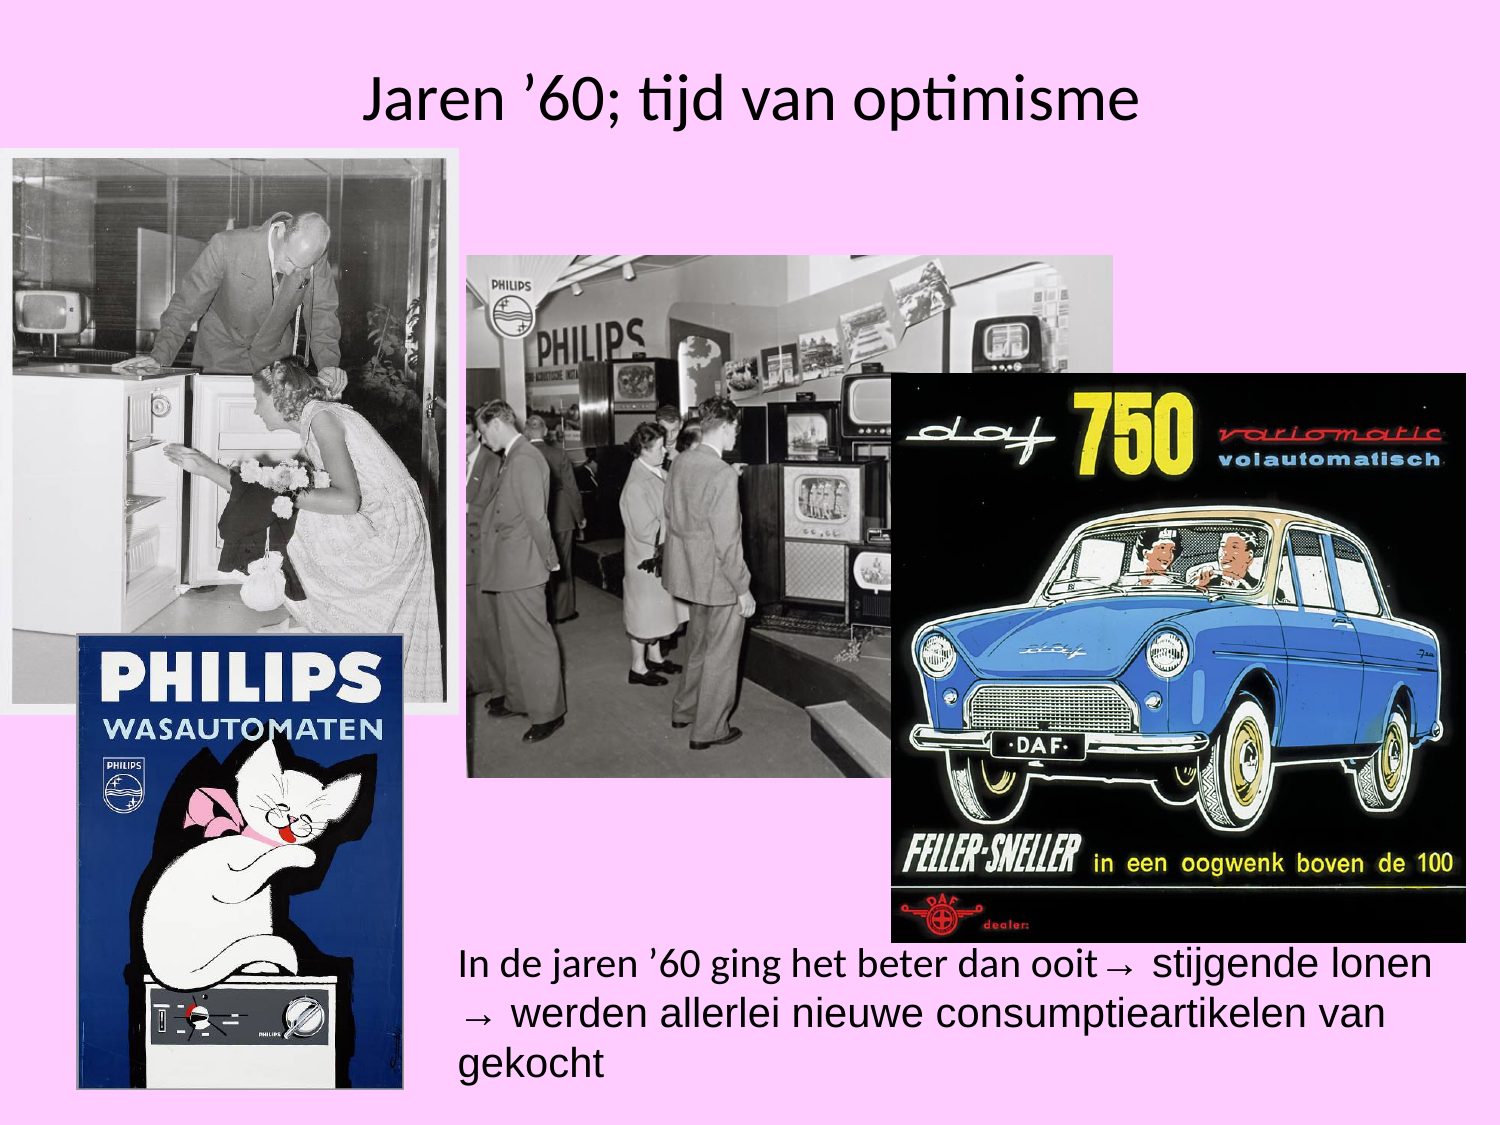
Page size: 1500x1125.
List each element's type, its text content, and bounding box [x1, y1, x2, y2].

text_box In de jaren ’60 ging het beter dan ooit→ stijgende lonen → werden allerlei nieuwe consumptieartikelen van gekocht [442, 928, 1459, 1094]
title Jaren ’60; tijd van optimisme [76, 0, 1427, 188]
picture [466, 255, 1467, 944]
picture [0, 148, 459, 1091]
